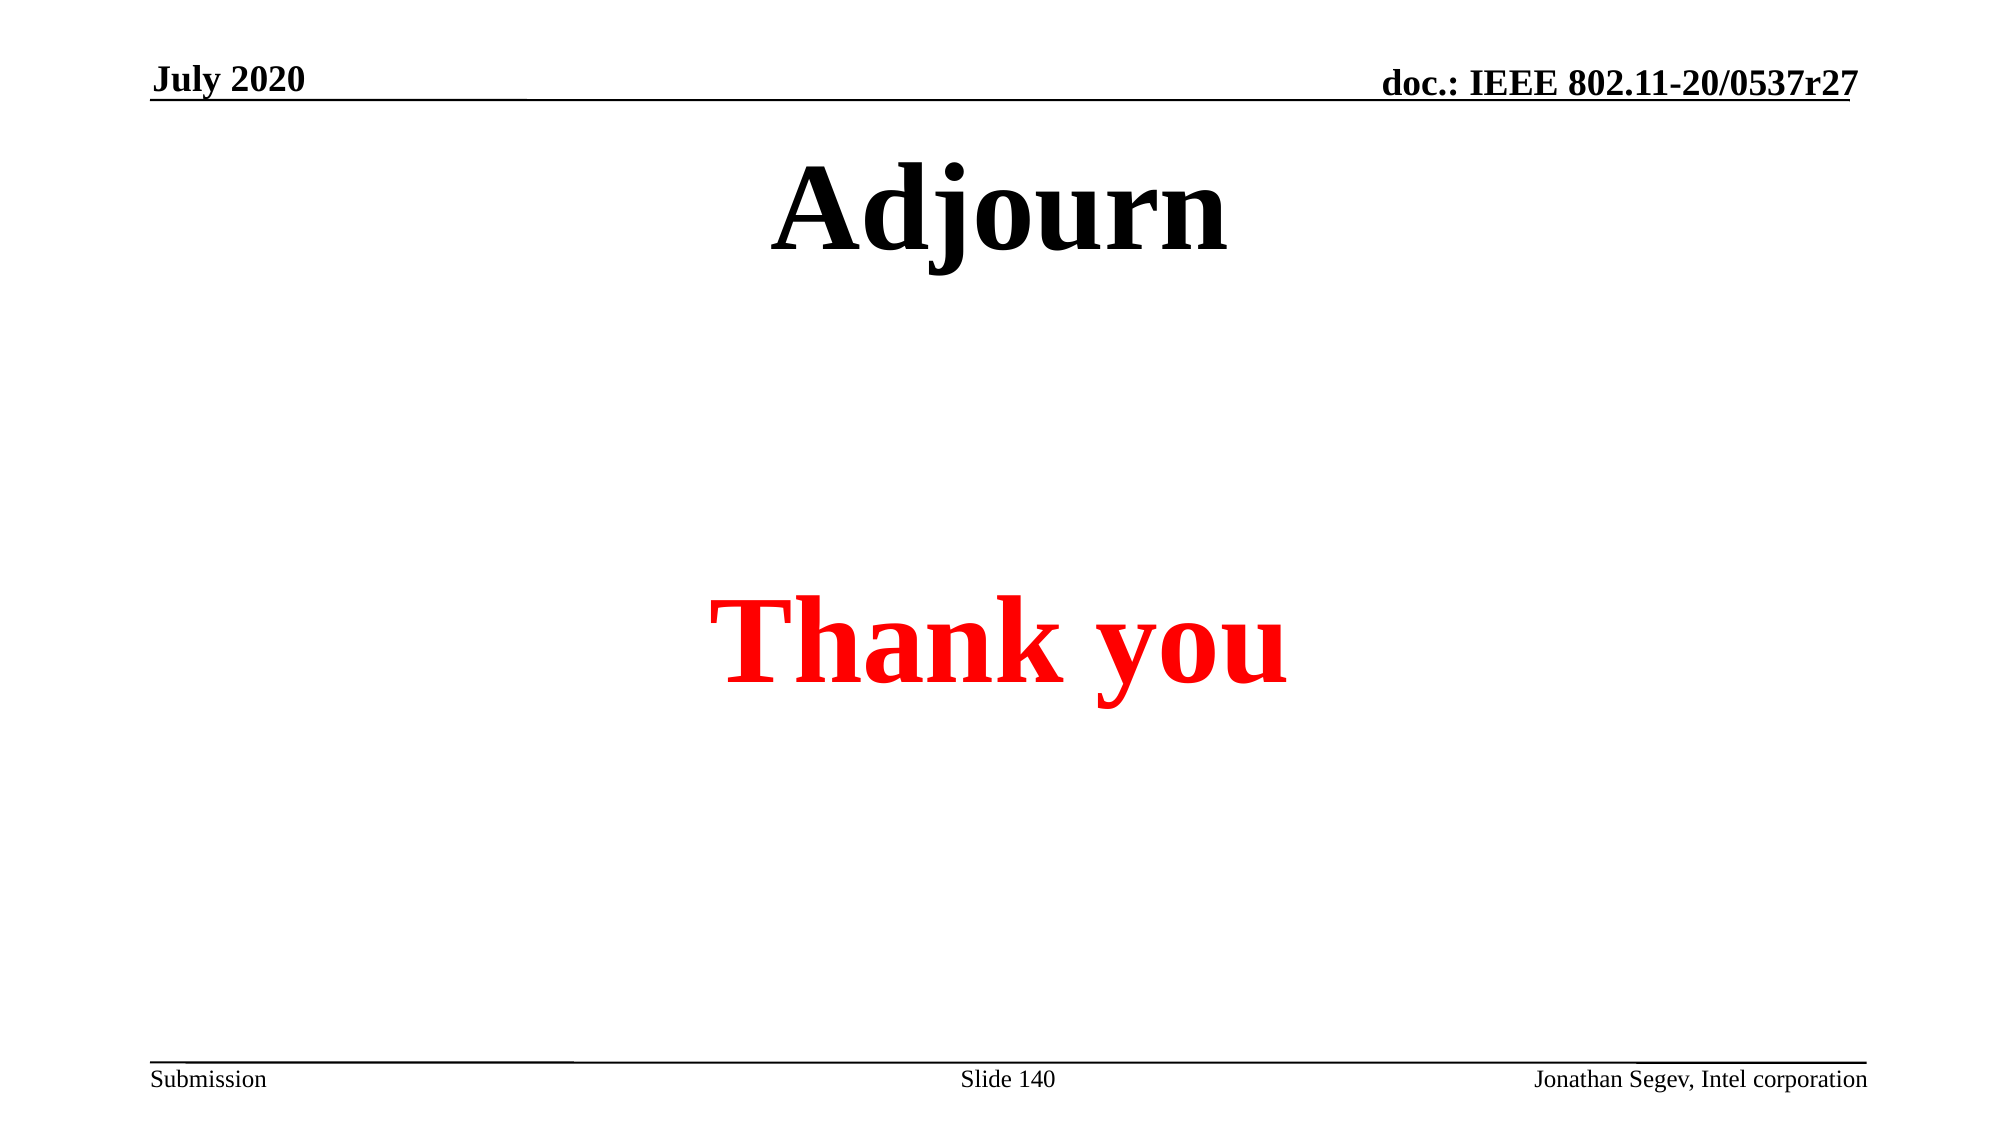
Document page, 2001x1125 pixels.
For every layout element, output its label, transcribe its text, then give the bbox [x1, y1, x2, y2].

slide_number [152, 54, 563, 100]
footer Jonathan Segev, Intel corporation [1171, 1061, 1869, 1093]
list Thank you [149, 324, 1850, 1000]
title Adjourn [149, 112, 1850, 288]
slide_number Slide 140 [950, 1061, 1067, 1123]
